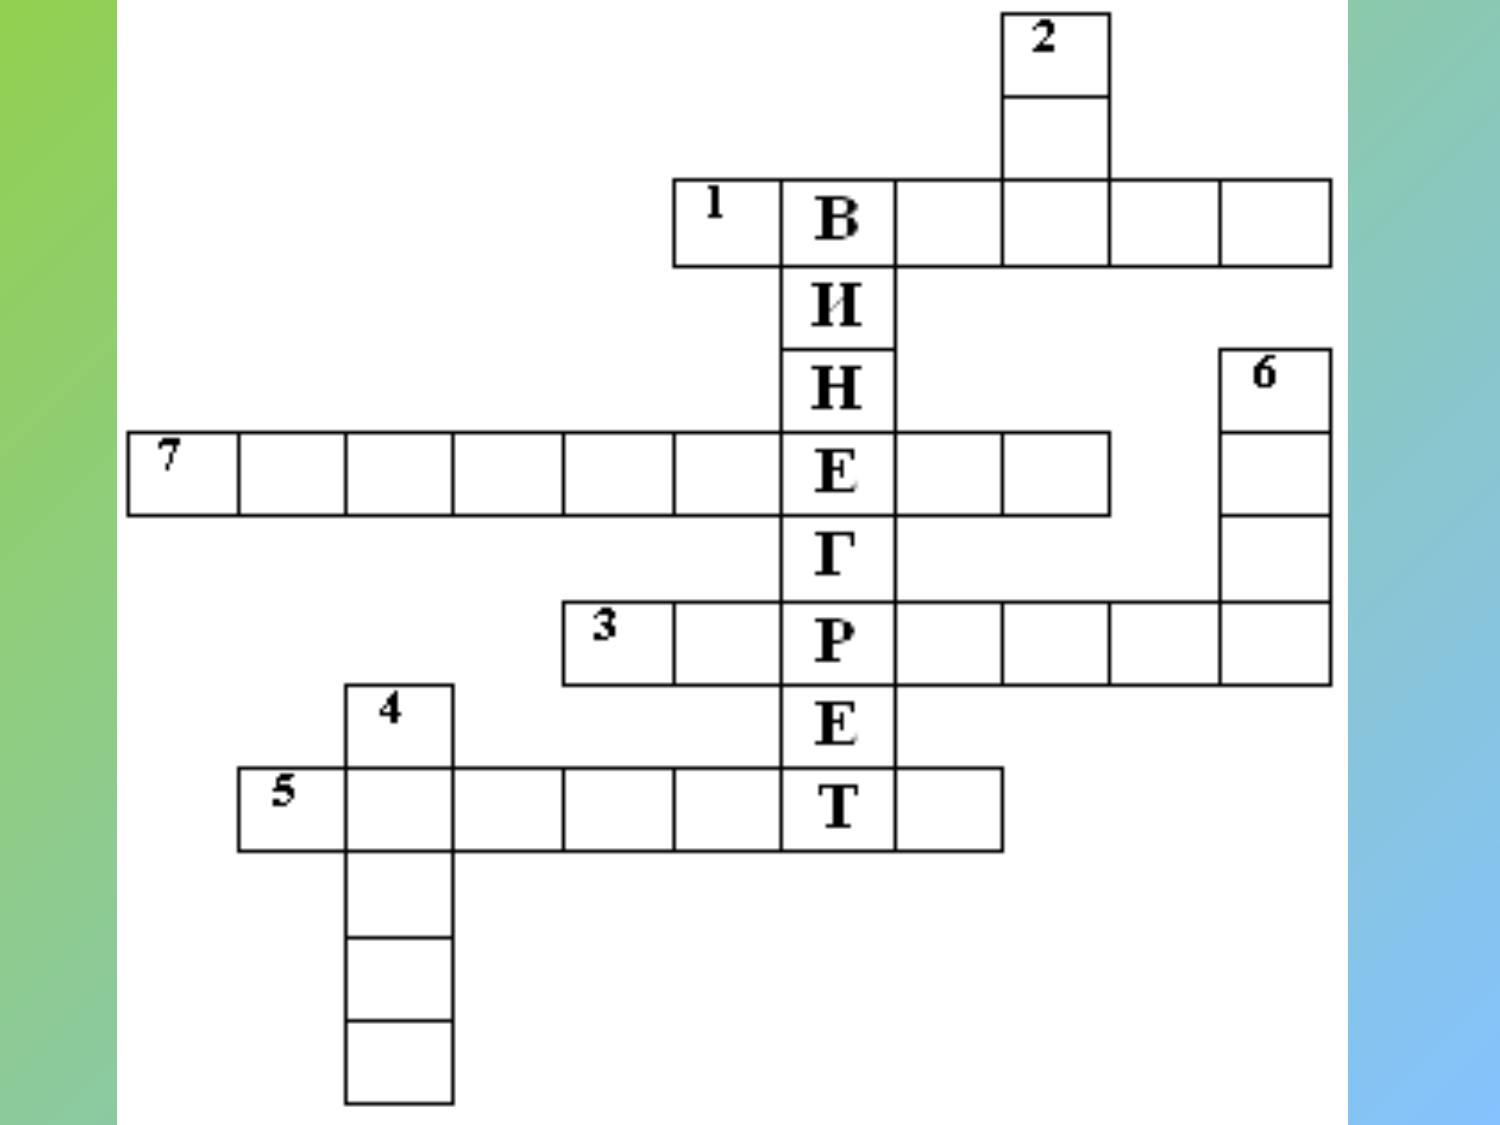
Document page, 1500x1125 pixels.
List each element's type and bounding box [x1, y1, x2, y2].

picture [116, 0, 1348, 1125]
